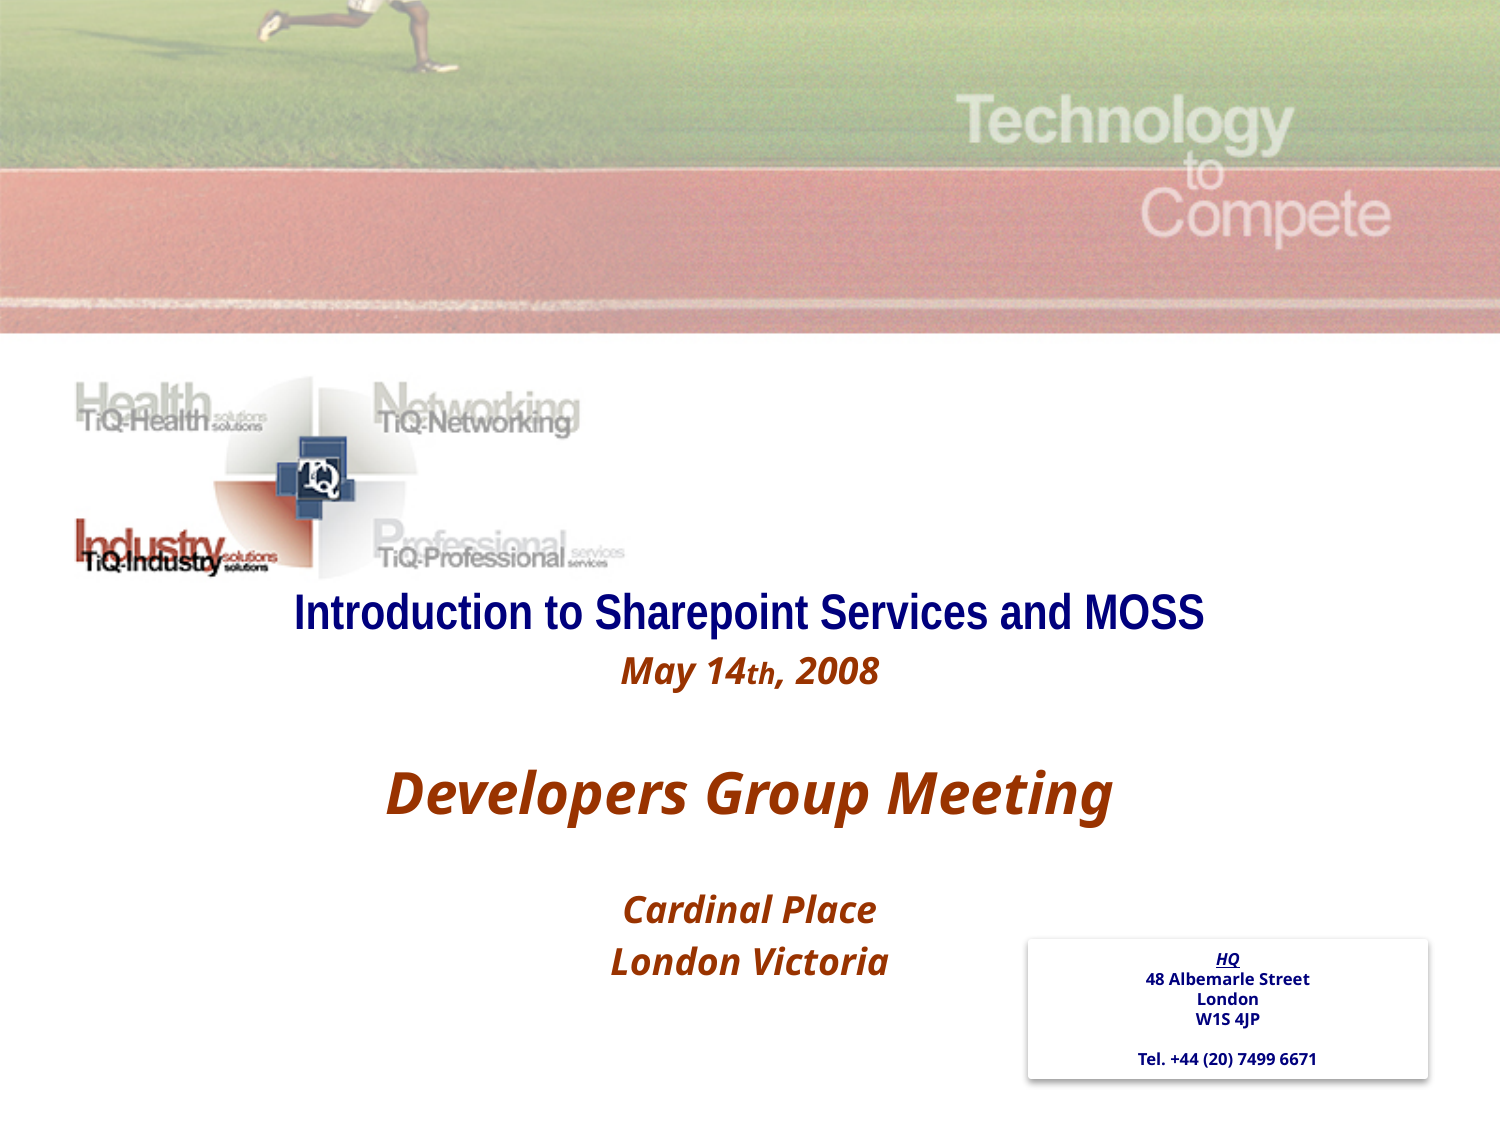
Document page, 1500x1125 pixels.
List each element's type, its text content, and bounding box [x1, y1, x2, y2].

subtitle Introduction to Sharepoint Services and MOSS May 14th, 2008 Developers Group Meeting Cardinal Place London Victoria [23, 718, 1477, 844]
text_box HQ 48 Albemarle Street London W1S 4JP Tel. +44 (20) 7499 6671 [1028, 939, 1428, 1079]
picture [0, 0, 1500, 1125]
